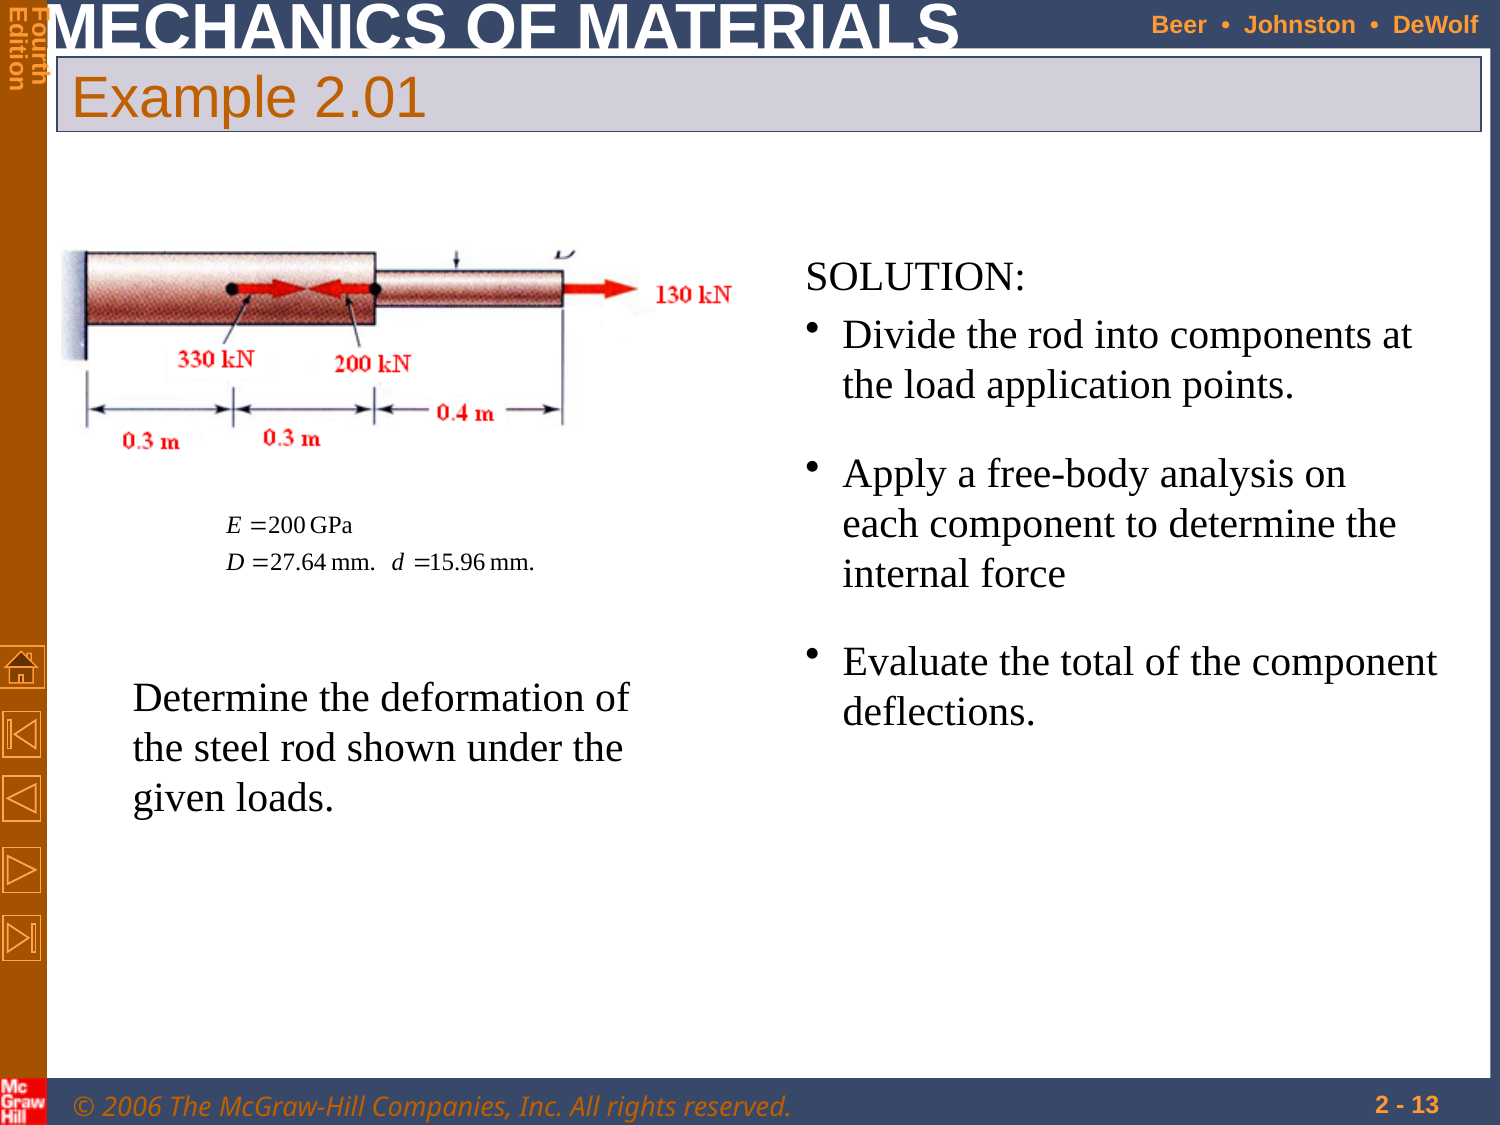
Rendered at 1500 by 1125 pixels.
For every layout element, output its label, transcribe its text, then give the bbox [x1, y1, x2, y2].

text_box Apply a free-body analysis on each component to determine the internal force [790, 438, 1448, 604]
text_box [221, 510, 537, 578]
slide_number 2 - 13 [1304, 1080, 1455, 1119]
picture [0, 1078, 47, 1125]
title Example 2.01 [56, 56, 1482, 132]
picture [61, 203, 743, 476]
text_box Determine the deformation of the steel rod shown under the given loads. [117, 662, 668, 828]
text_box SOLUTION: Divide the rod into components at the load application points. [790, 241, 1458, 415]
text_box Evaluate the total of the component deflections. [790, 626, 1473, 742]
